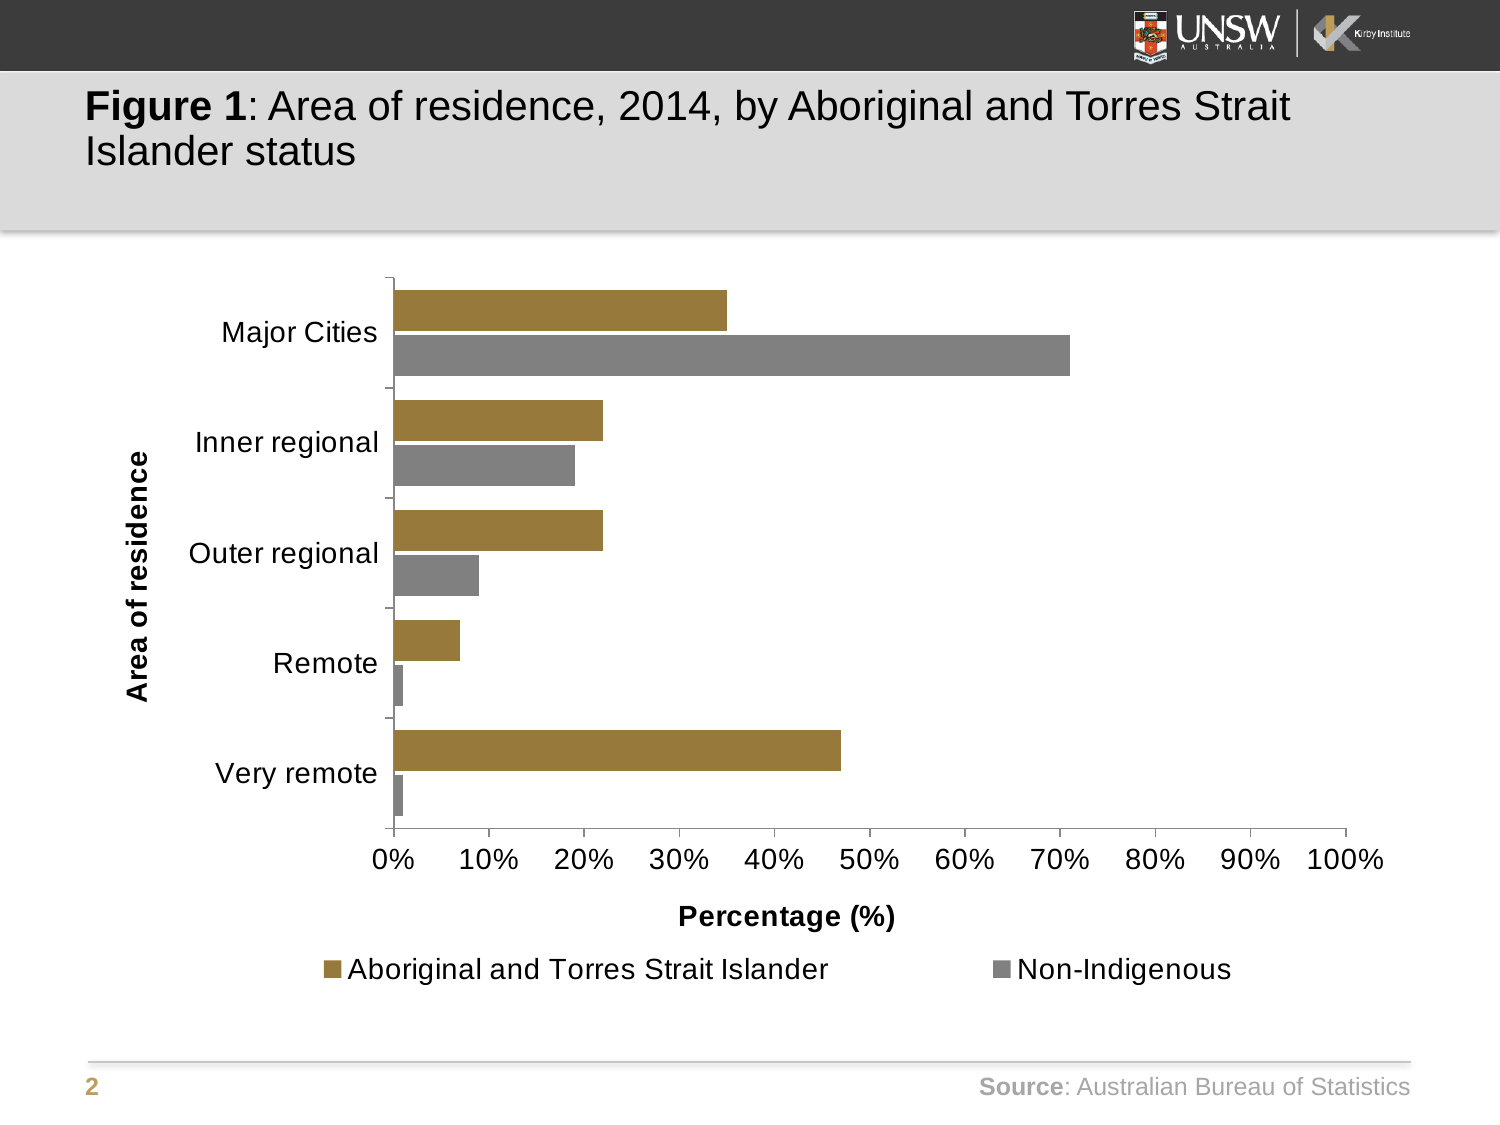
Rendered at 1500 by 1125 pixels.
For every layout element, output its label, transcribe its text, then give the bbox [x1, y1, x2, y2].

chart [84, 262, 1412, 1023]
picture [0, 0, 1500, 71]
list Source: Australian Bureau of Statistics [262, 1070, 1412, 1112]
title Figure 1: Area of residence, 2014, by Aboriginal and Torres Strait Islander status [85, 84, 1412, 216]
slide_number 2 [85, 1070, 195, 1112]
